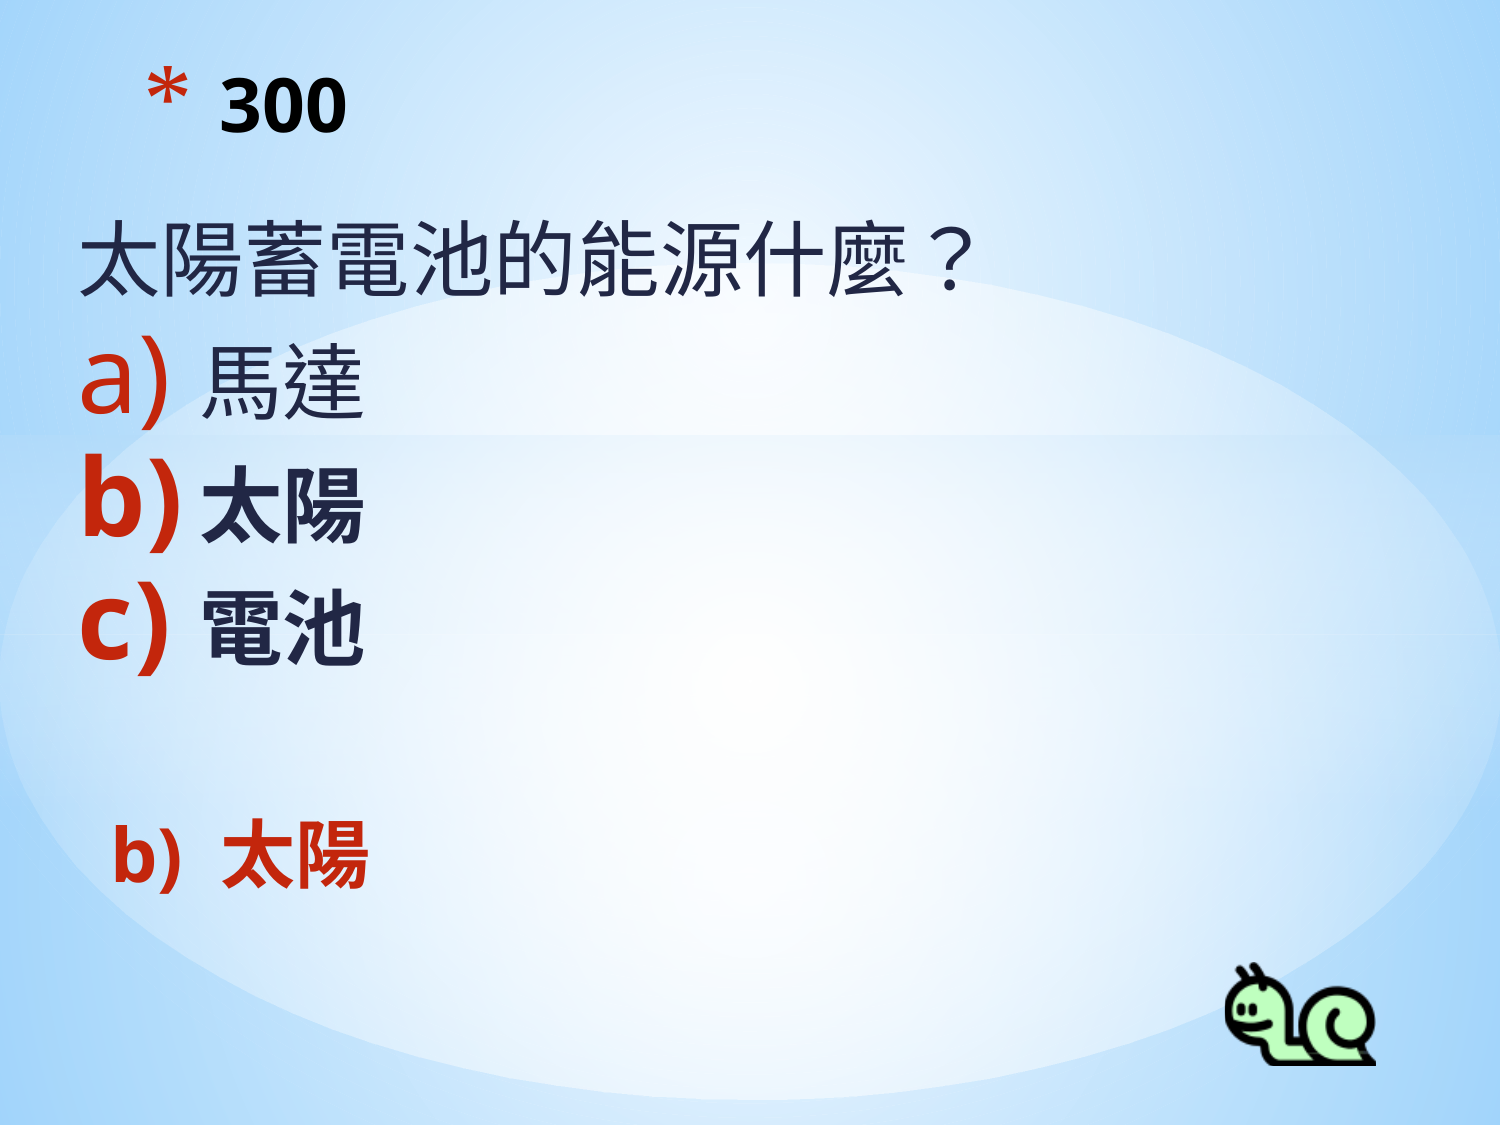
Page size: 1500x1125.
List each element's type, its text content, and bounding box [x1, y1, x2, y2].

picture [1224, 962, 1377, 1067]
subtitle 太陽蓄電池的能源什麼？ 馬達 太陽 電池 [62, 200, 1388, 850]
title 300 [99, 50, 538, 188]
text_box b) 太陽 [95, 799, 403, 965]
